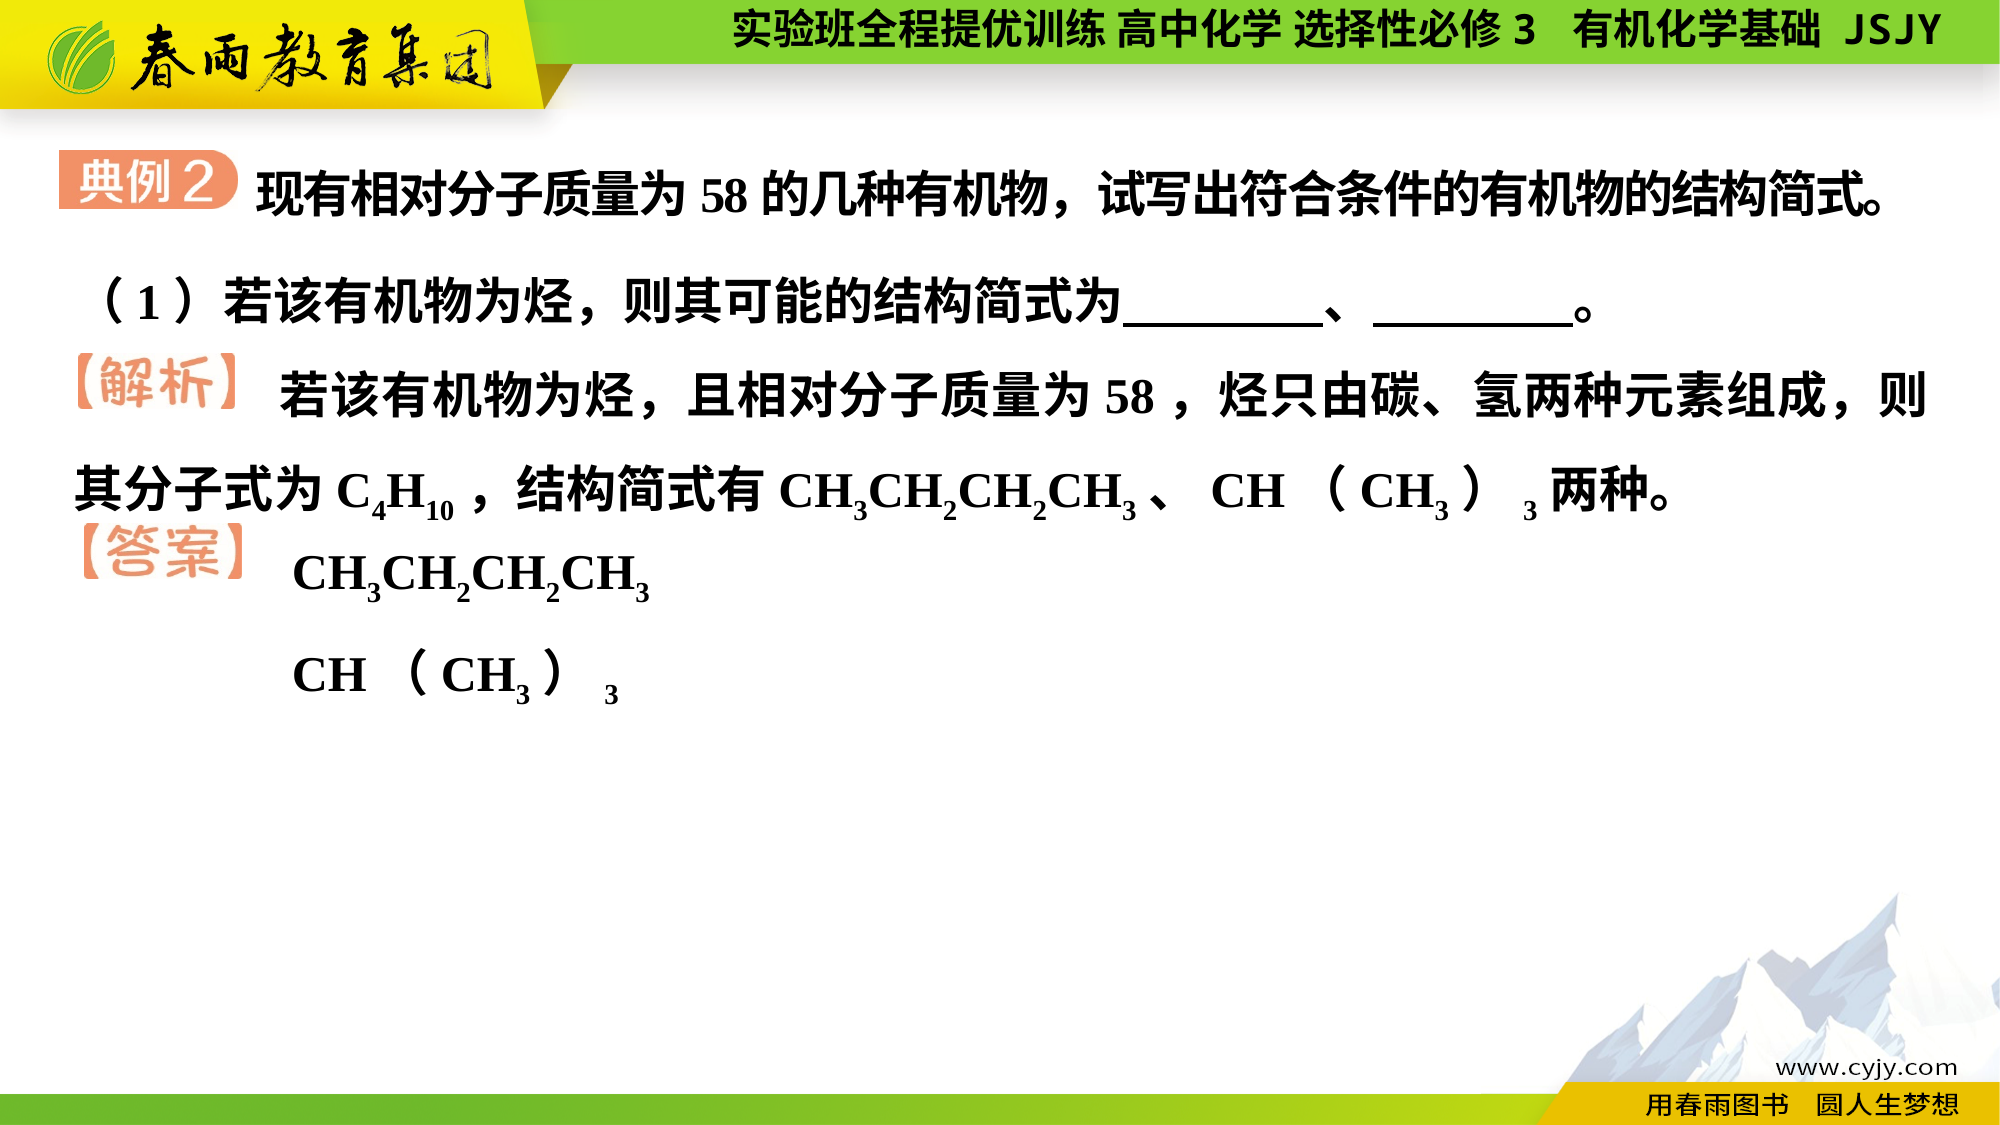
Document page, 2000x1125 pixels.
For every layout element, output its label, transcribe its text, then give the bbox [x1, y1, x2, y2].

text_box 若该有机物为烃，且相对分子质量为58，烃只由碳、氢两种元素组成，则其分子式为C4H10，结构简式有CH3CH2CH2CH3、CH（CH3）3两种。 [59, 326, 1944, 534]
text_box CH3CH2CH2CH3 CH（CH3）3 [277, 497, 995, 616]
list 现有相对分子质量为58的几种有机物，试写出符合条件的有机物的结构简式。 （1）若该有机物为烃，则其可能的结构简式为 、 。 [59, 125, 1944, 326]
picture [0, 0, 2000, 1125]
